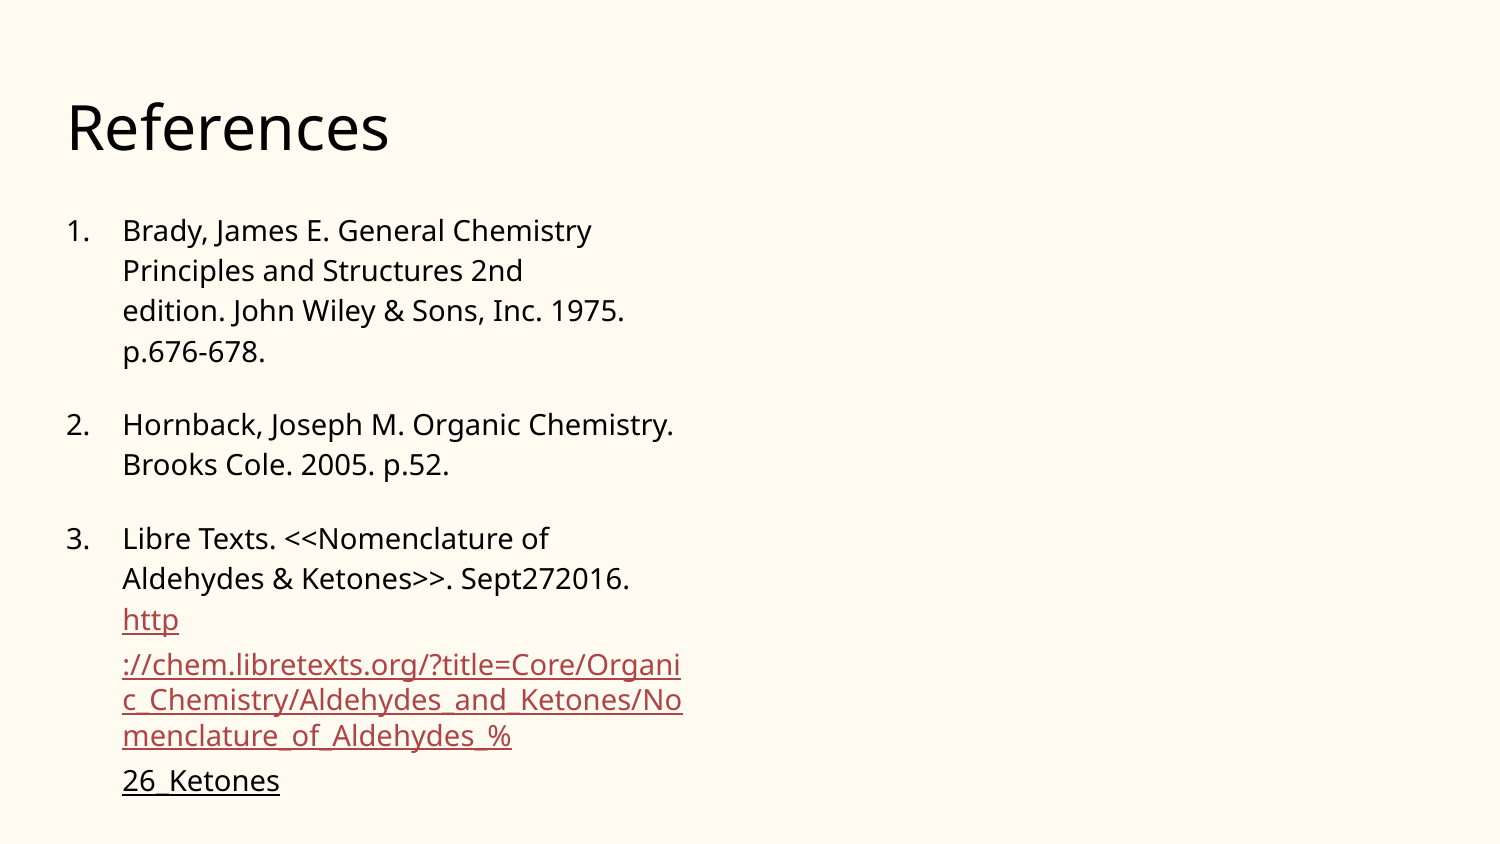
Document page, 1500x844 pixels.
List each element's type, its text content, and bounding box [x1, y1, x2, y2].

list Brady, James E. General Chemistry Principles and Structures 2nd edition. John Wiley & Sons, Inc. 1975. p.676-678. Hornback, Joseph M. Organic Chemistry. Brooks Cole. 2005. p.52. Libre Texts. <<Nomenclature of Aldehydes & Ketones>>. Sept272016. http://chem.libretexts.org/?title=Core/Organic_Chemistry/Aldehydes_and_Ketones/Nomenclature_of_Aldehydes_%26_Ketones [51, 192, 708, 750]
title References [51, 72, 1449, 174]
